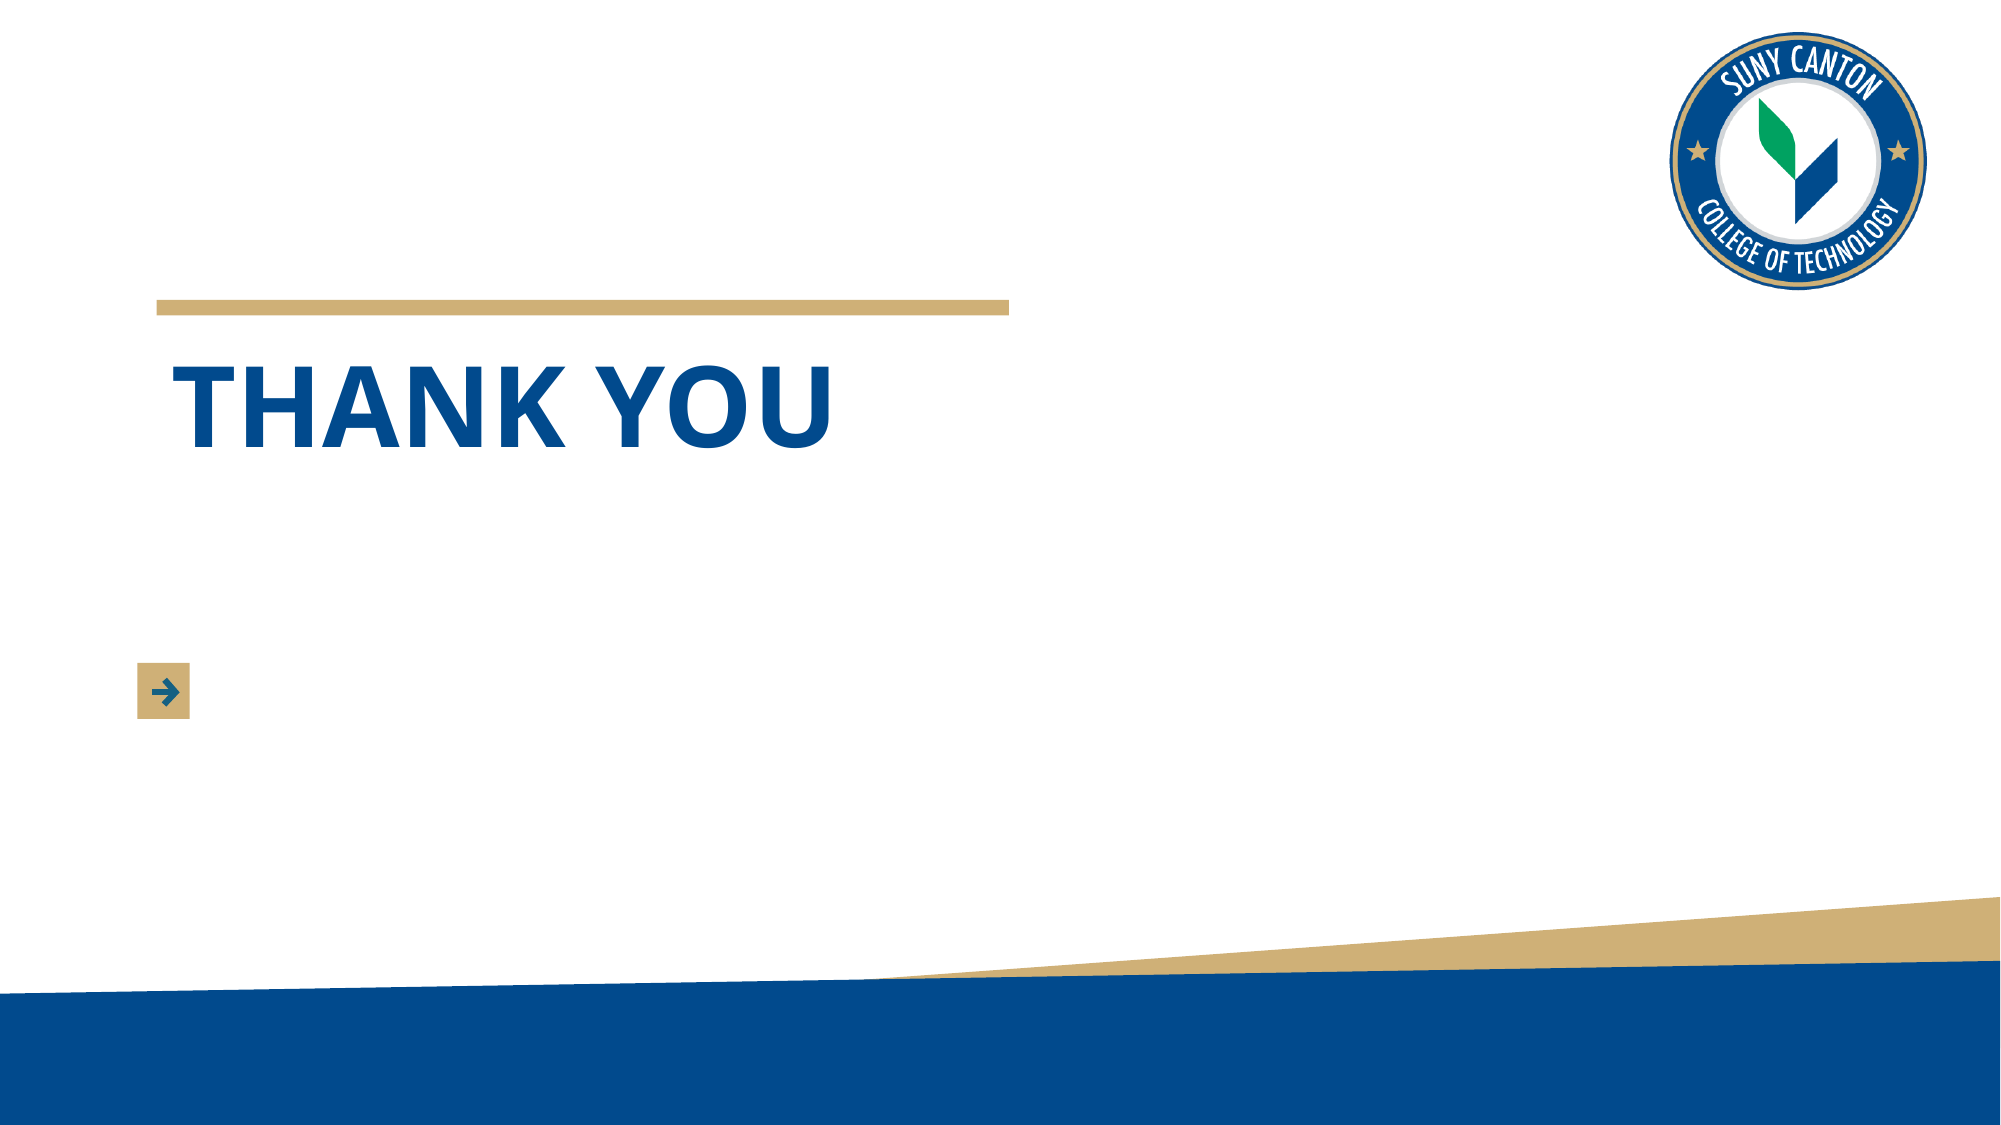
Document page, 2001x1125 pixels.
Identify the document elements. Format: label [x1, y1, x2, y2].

picture [1656, 22, 1940, 300]
